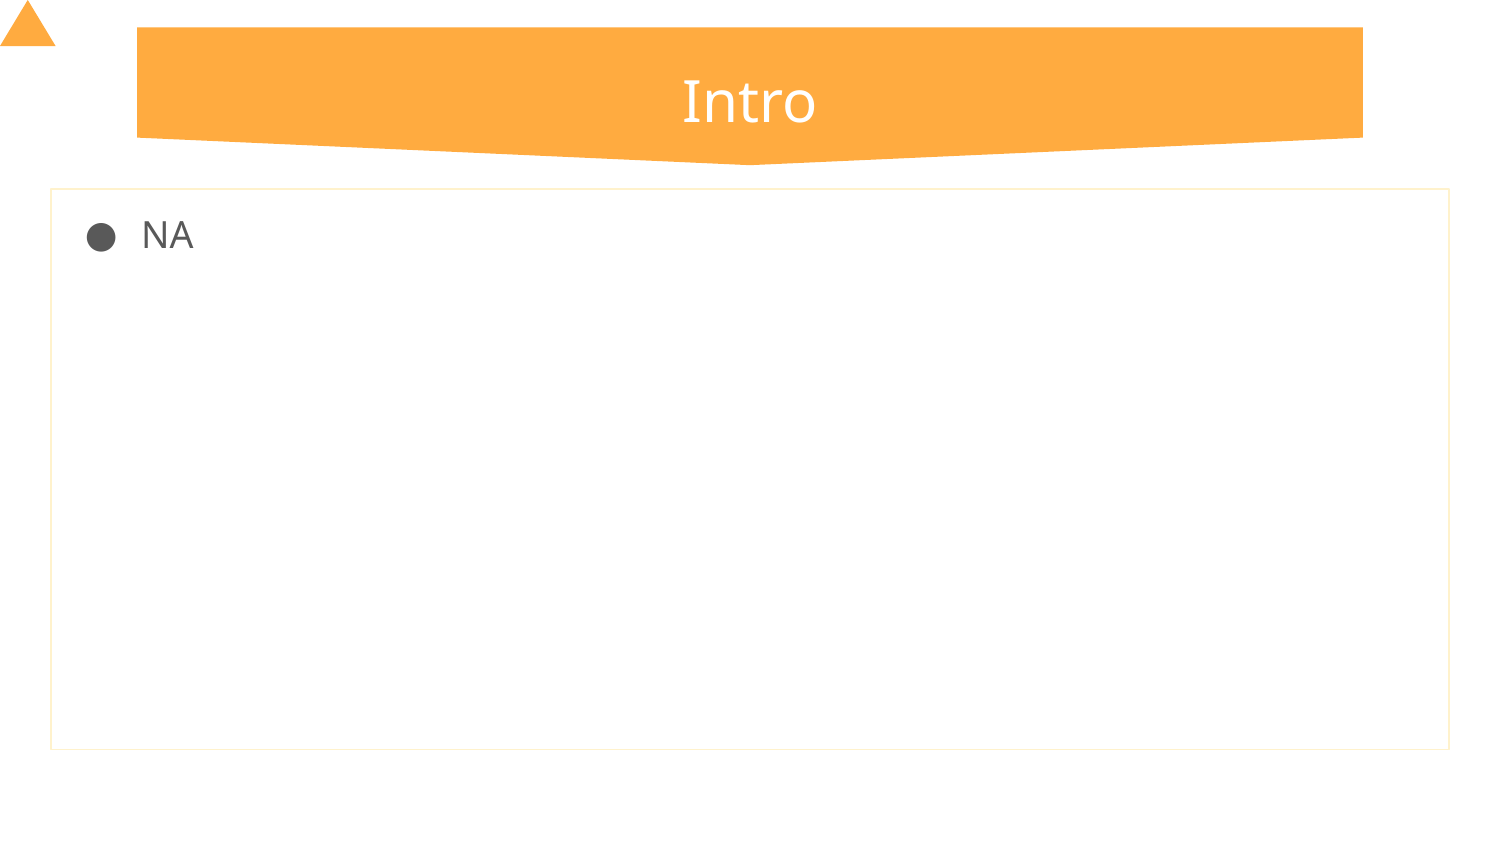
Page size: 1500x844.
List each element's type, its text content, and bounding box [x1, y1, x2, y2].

text_box [137, 27, 1363, 49]
title Intro [51, 49, 1449, 144]
text_box [279, 144, 1221, 166]
text_box [0, 0, 56, 47]
list NA [51, 189, 1449, 750]
